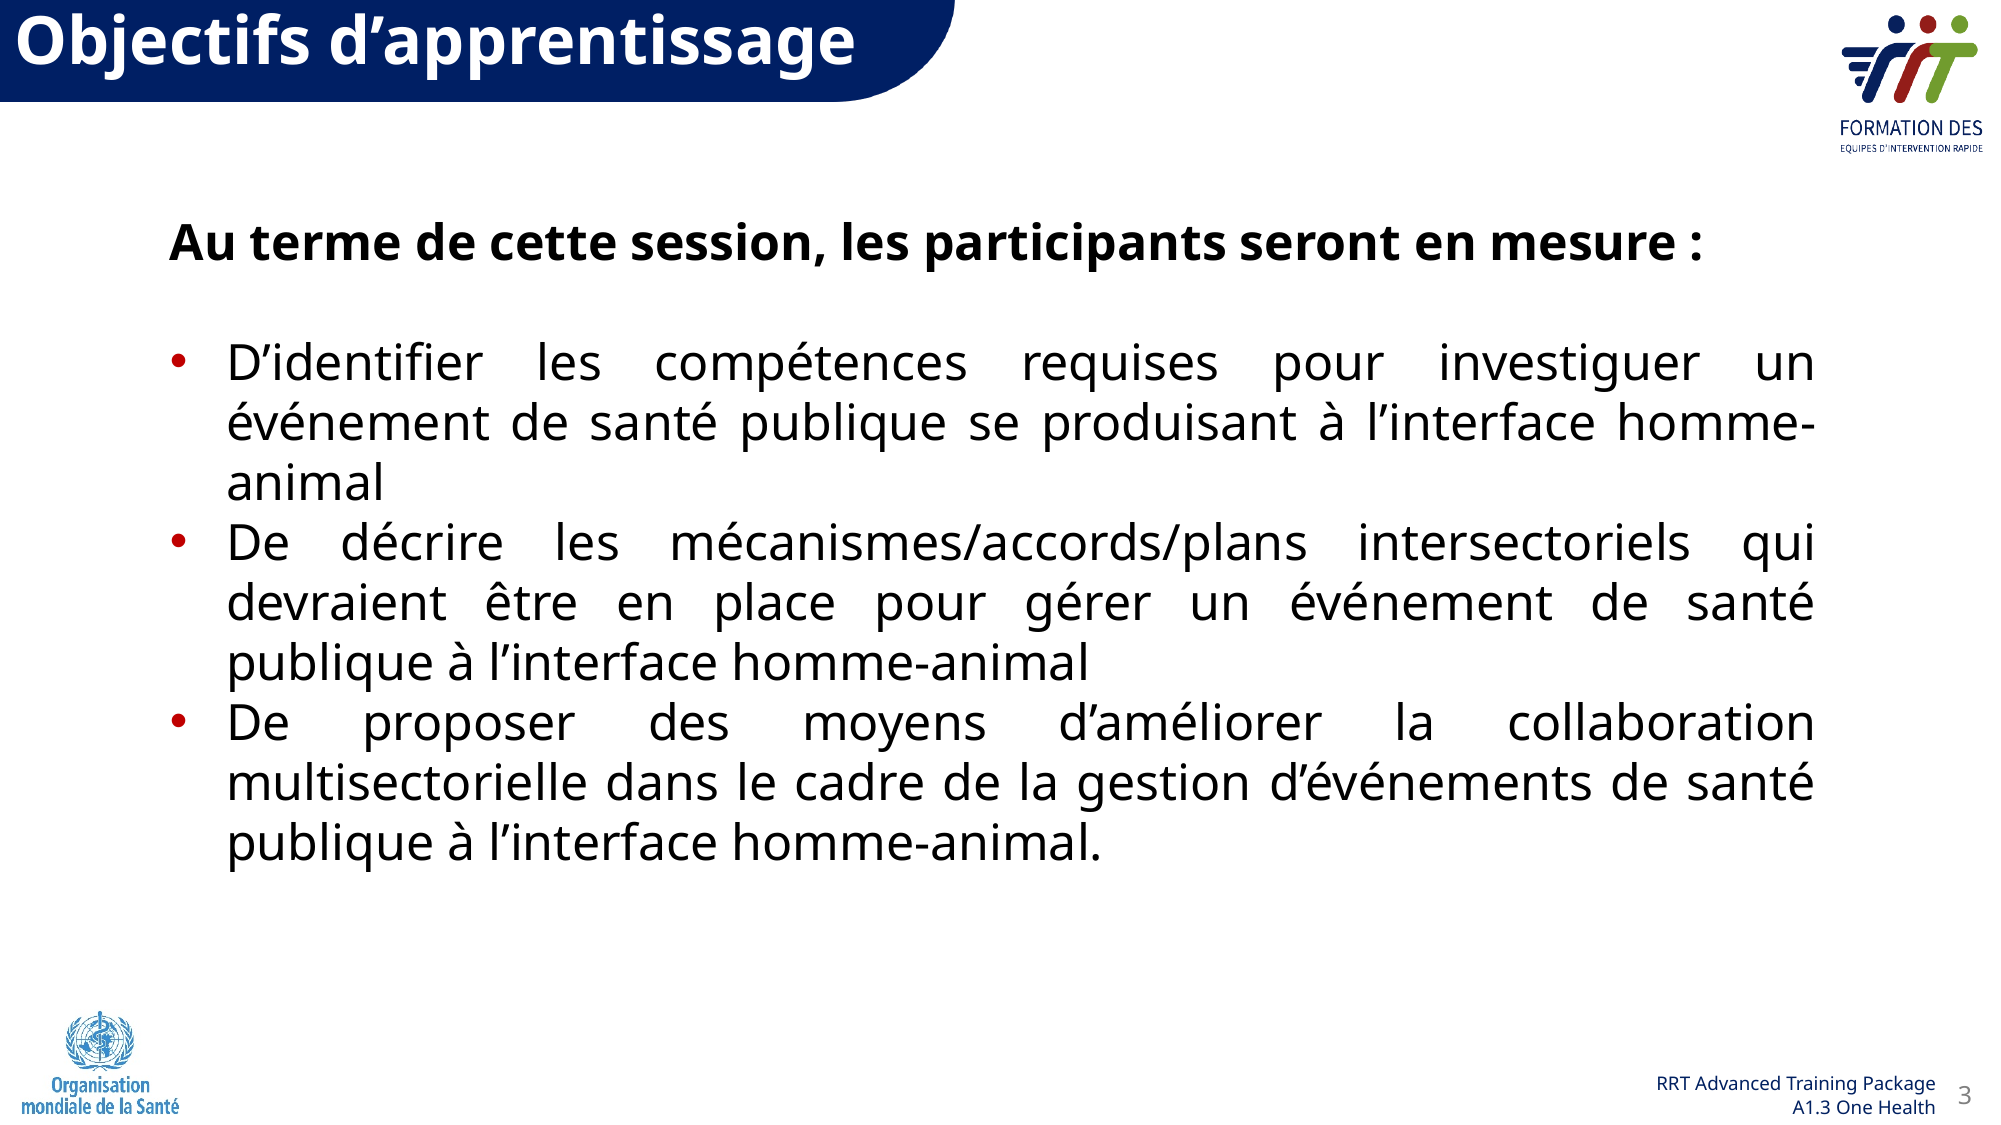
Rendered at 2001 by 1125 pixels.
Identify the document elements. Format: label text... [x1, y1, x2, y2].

picture [1840, 14, 1983, 154]
text_box Au terme de cette session, les participants seront en mesure : D’identifier les compétences requises pour investiguer un événement de santé publique se produisant à l’interface homme-animal De décrire les mécanismes/accords/plans intersectoriels qui devraient être en place pour gérer un événement de santé publique à l’interface homme-animal De proposer des moyens d’améliorer la collaboration multisectorielle dans le cadre de la gestion d’événements de santé publique à l’interface homme-animal. [162, 202, 1825, 938]
picture [20, 1009, 180, 1115]
picture [0, 0, 955, 102]
